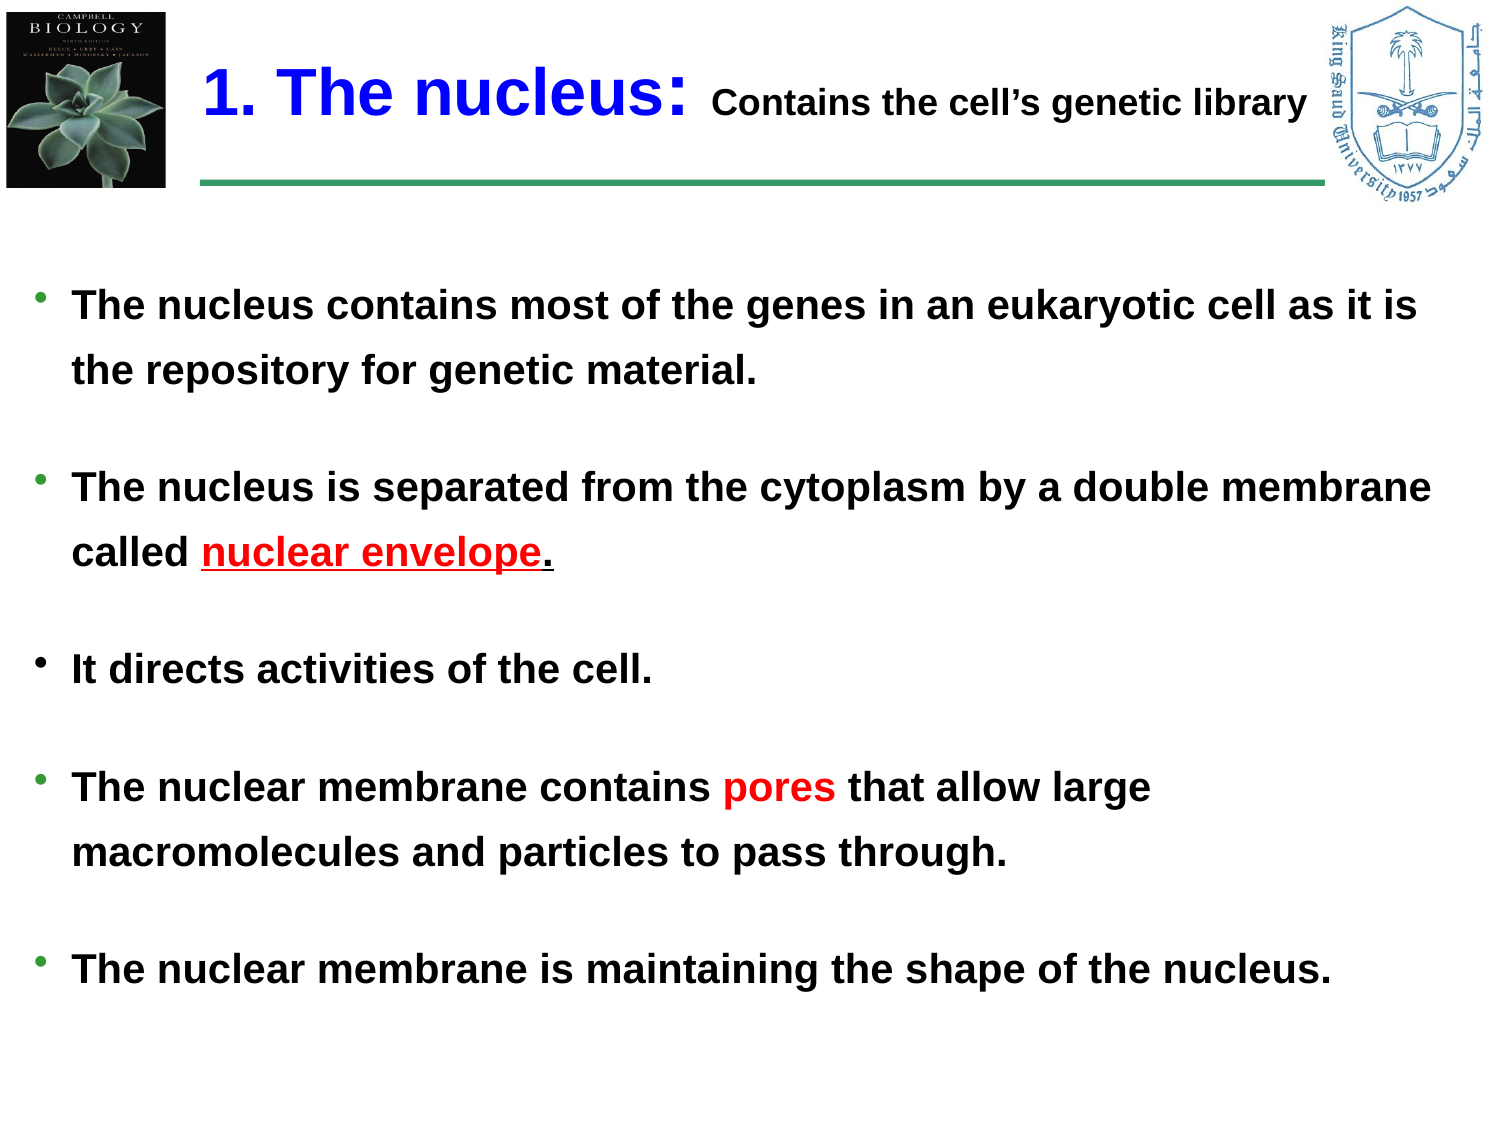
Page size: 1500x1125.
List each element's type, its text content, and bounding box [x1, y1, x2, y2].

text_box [5, 0, 1488, 209]
list The nucleus contains most of the genes in an eukaryotic cell as it is the repository for genetic material. The nucleus is separated from the cytoplasm by a double membrane called nuclear envelope. It directs activities of the cell. The nuclear membrane contains pores that allow large macromolecules and particles to pass through. The nuclear membrane is maintaining the shape of the nucleus. [0, 254, 1500, 1000]
